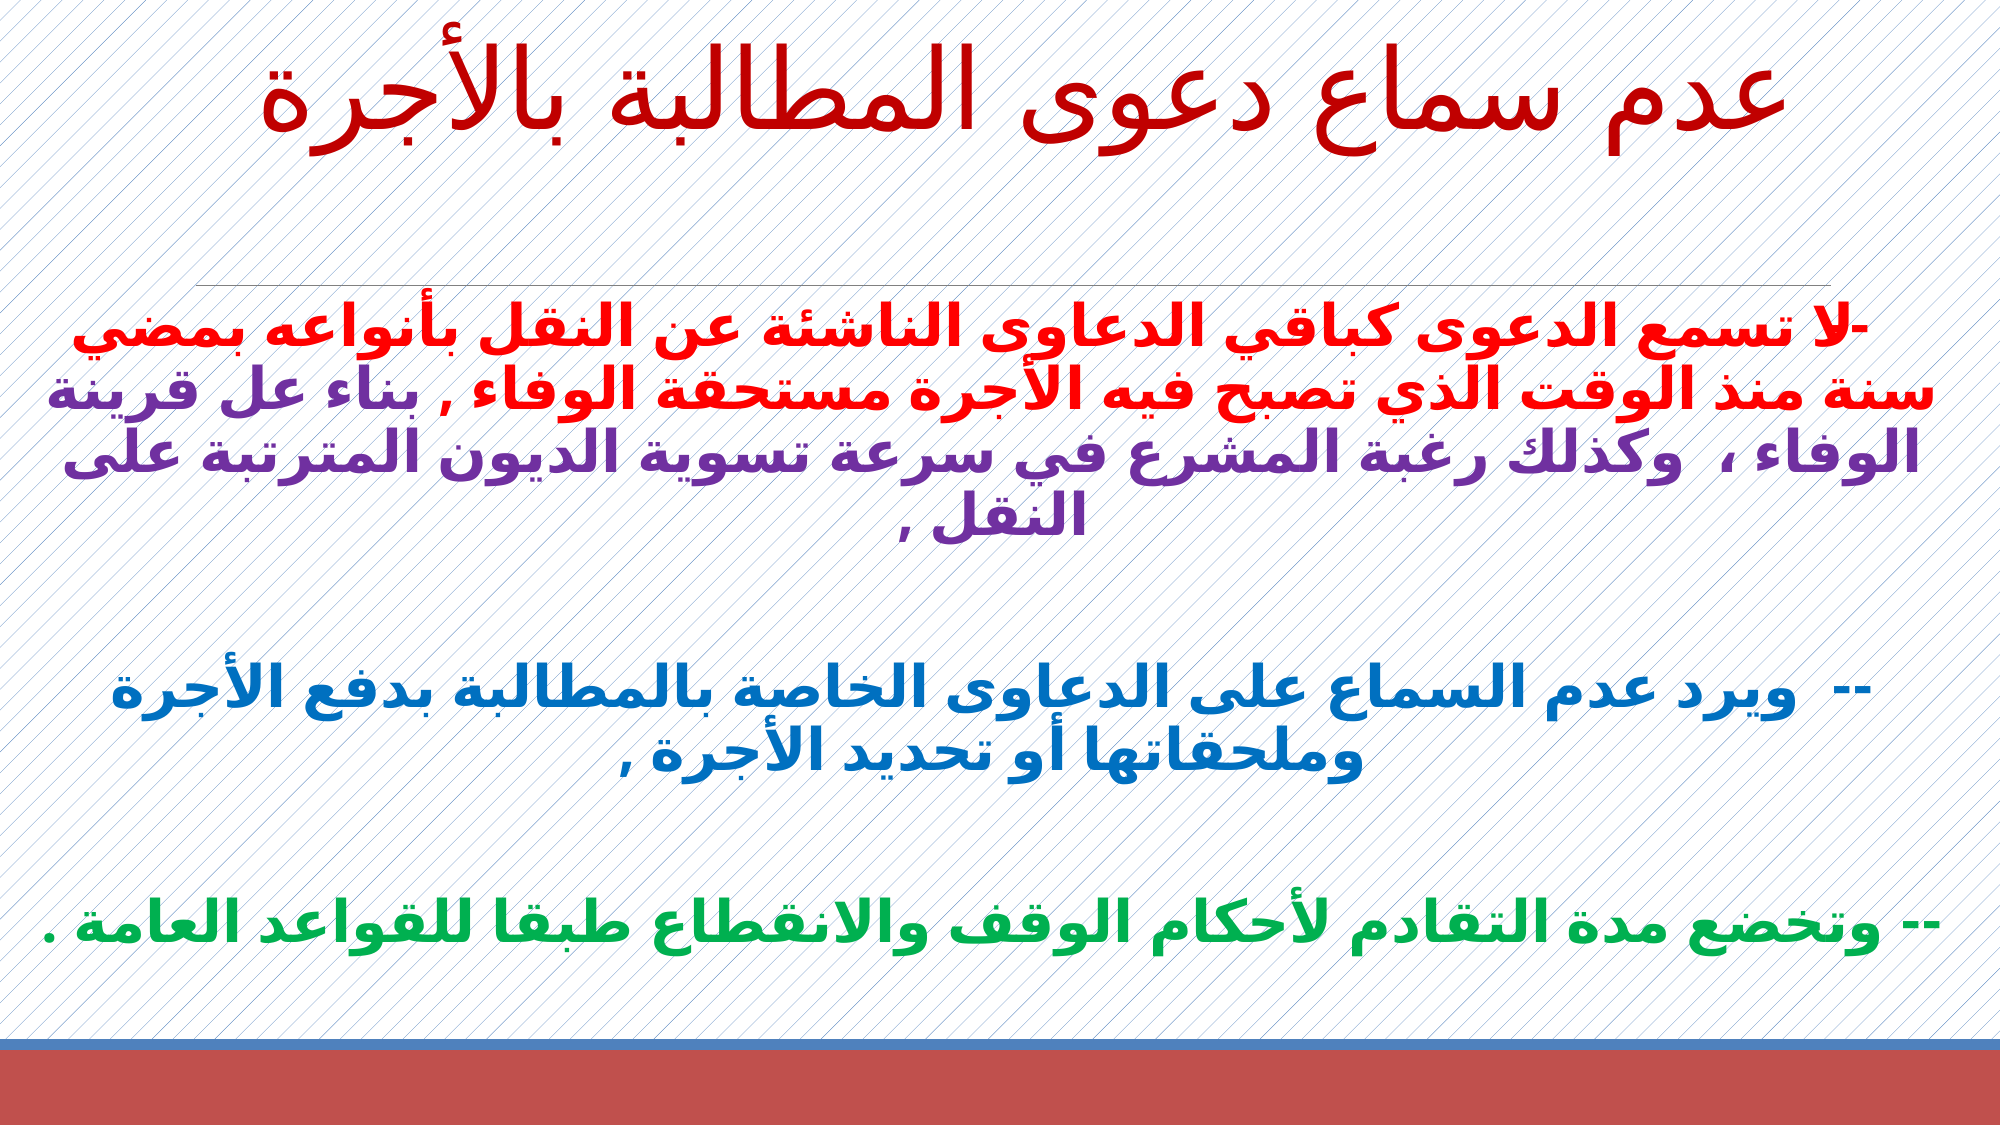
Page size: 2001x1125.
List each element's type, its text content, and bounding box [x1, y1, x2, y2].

list -- لا تسمع الدعوى كباقي الدعاوى الناشئة عن النقل بأنواعه بمضي سنة منذ الوقت الذي تصبح فيه الأجرة مستحقة الوفاء , بناء عل قرينة الوفاء ، وكذلك رغبة المشرع في سرعة تسوية الديون المترتبة على النقل , -- ويرد عدم السماع على الدعاوى الخاصة بالمطالبة بدفع الأجرة وملحقاتها أو تحديد الأجرة , -- وتخضع مدة التقادم لأحكام الوقف والانقطاع طبقا للقواعد العامة . [30, 195, 1968, 1034]
title عدم سماع دعوى المطالبة بالأجرة [200, 32, 1851, 195]
